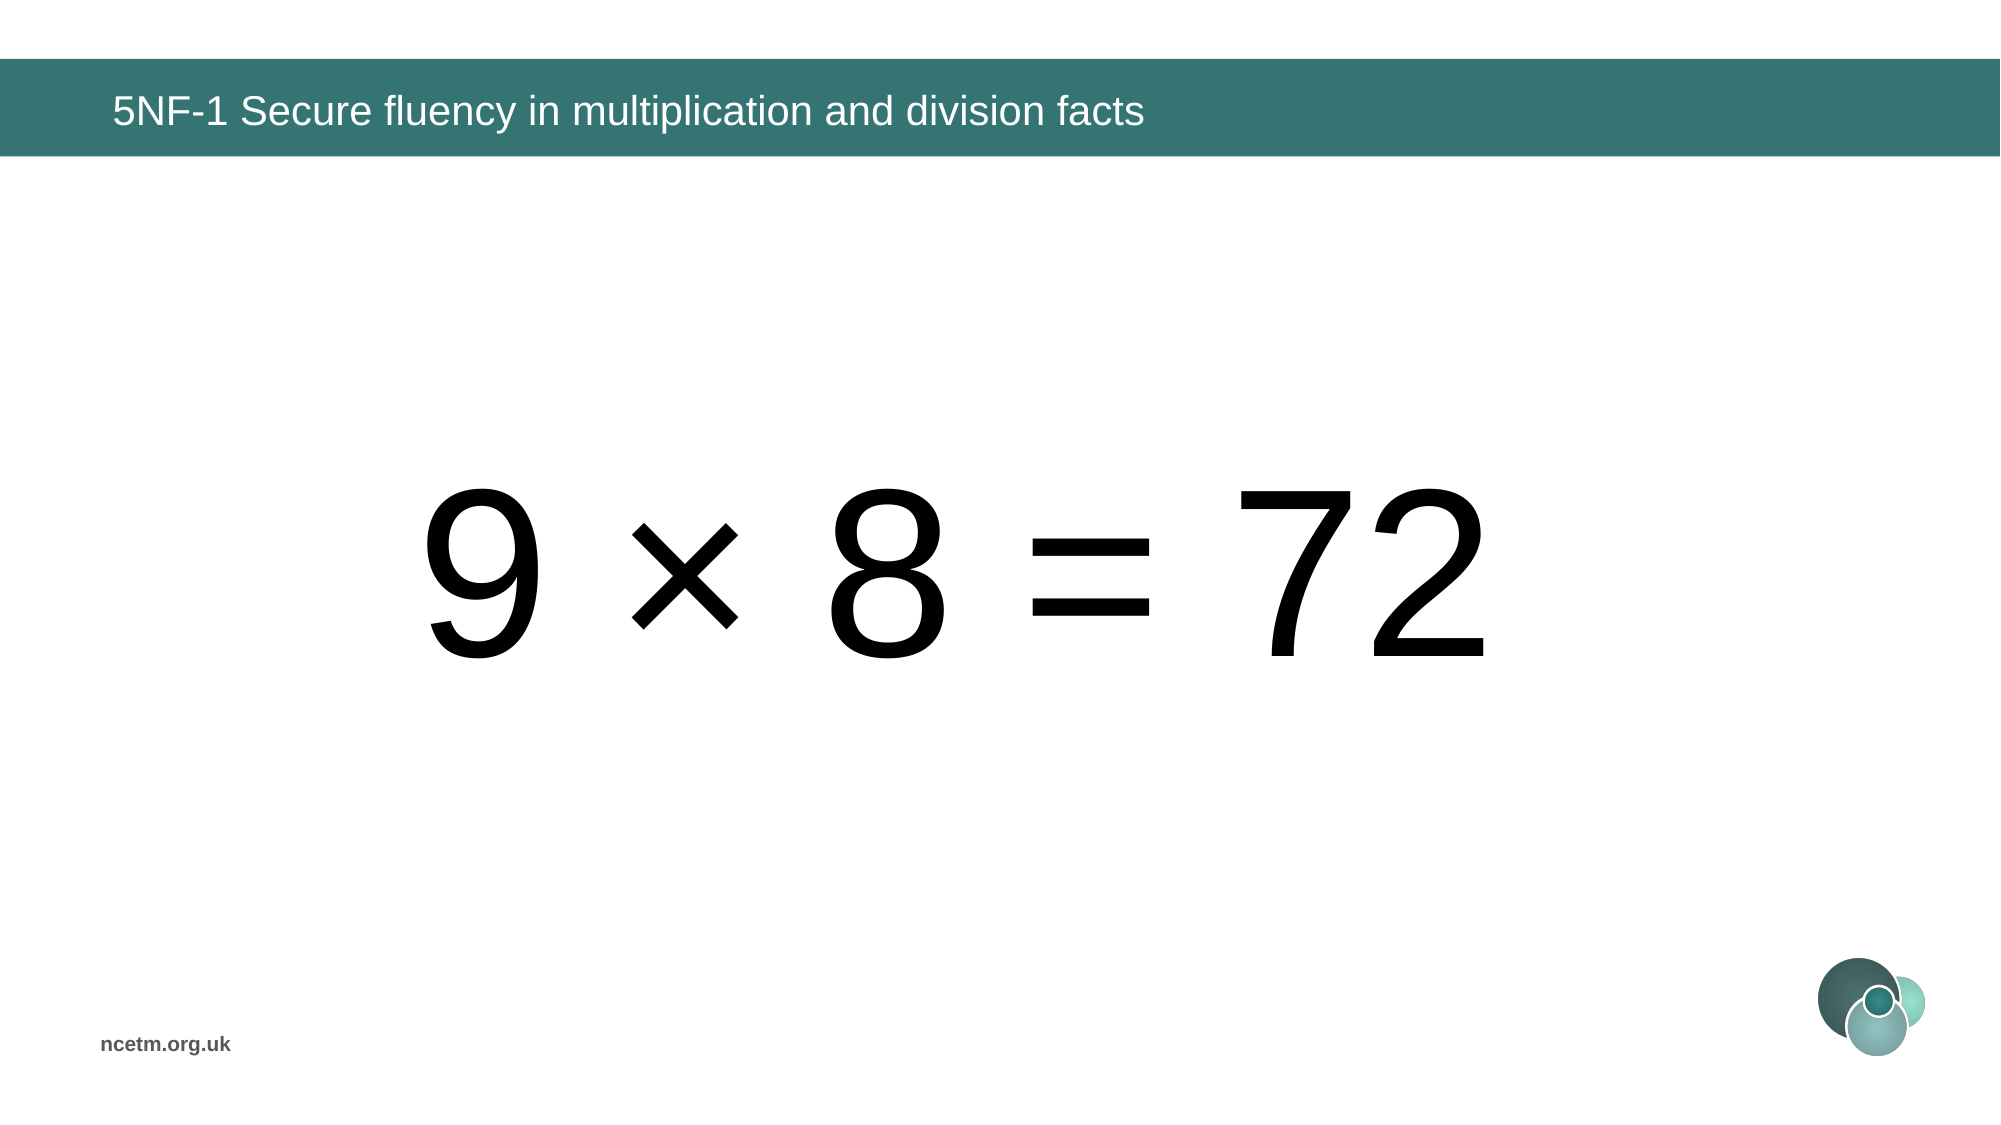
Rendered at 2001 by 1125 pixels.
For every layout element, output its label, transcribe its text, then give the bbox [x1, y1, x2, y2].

text_box 9 × 8 = [401, 409, 1214, 712]
text_box 72 [1214, 409, 1511, 712]
picture [1818, 958, 1925, 1056]
title 5NF-1 Secure fluency in multiplication and division facts [97, 76, 1945, 147]
